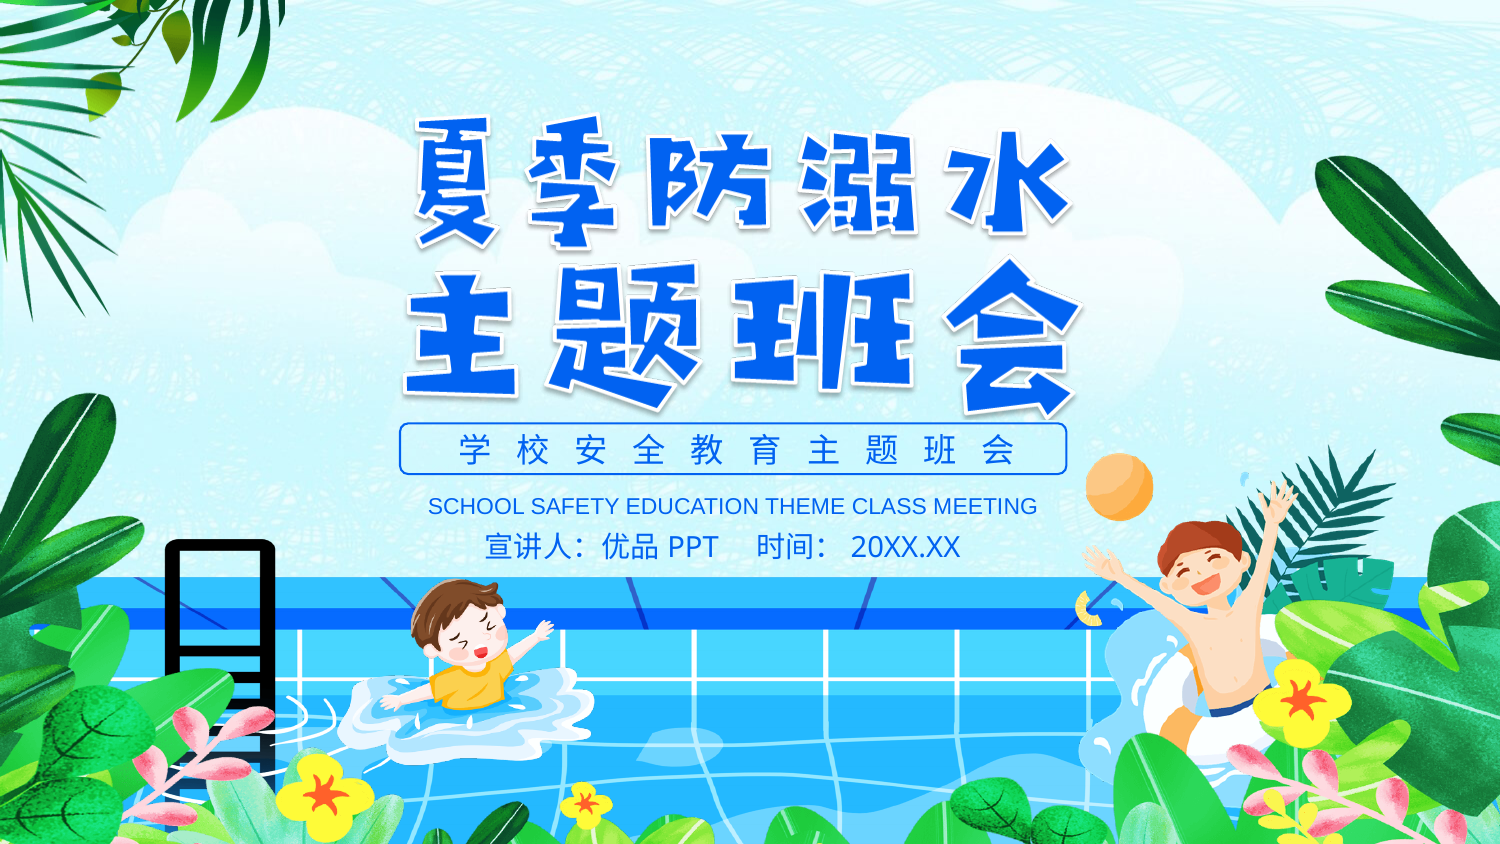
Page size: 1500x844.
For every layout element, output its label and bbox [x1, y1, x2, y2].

text_box [399, 421, 1067, 478]
picture [0, 0, 1500, 844]
